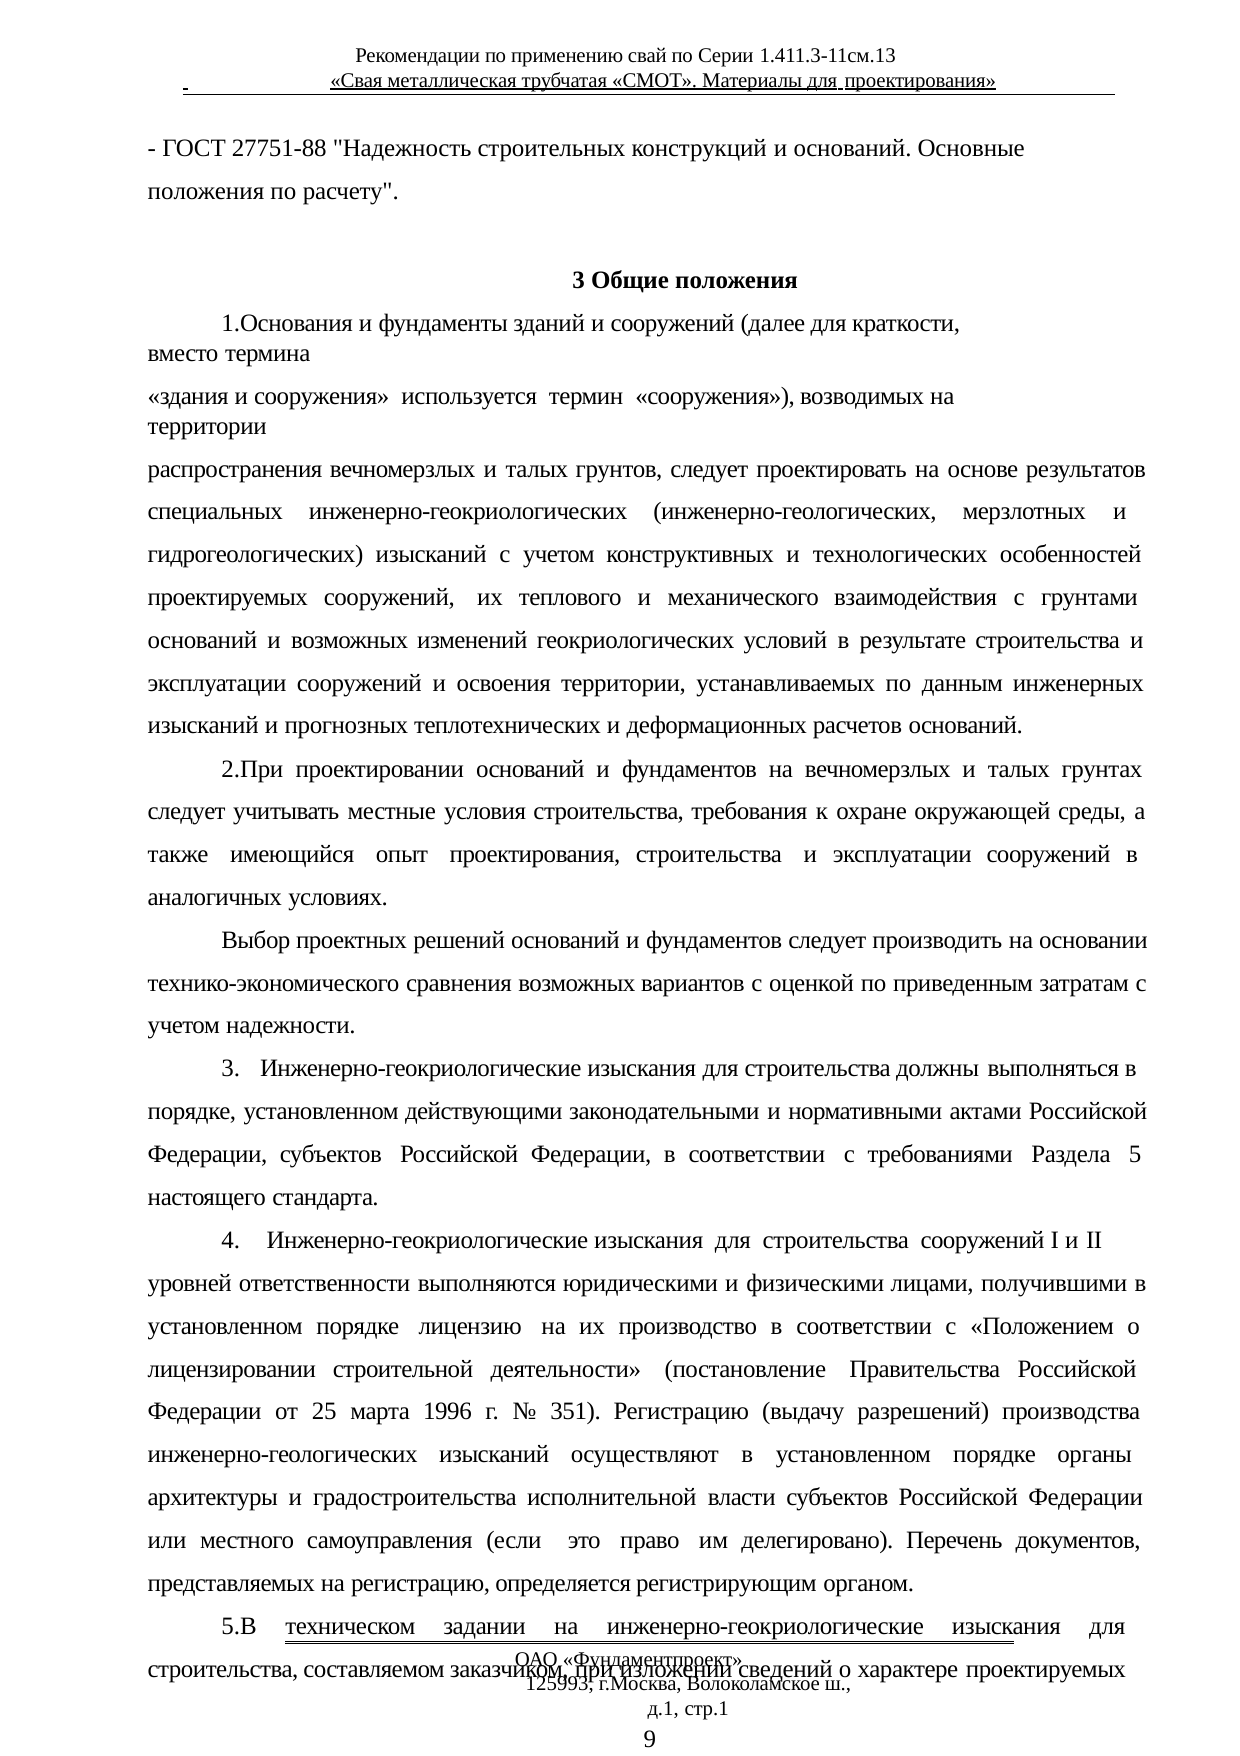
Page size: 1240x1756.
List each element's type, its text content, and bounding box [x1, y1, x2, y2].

text_box Рекомендации по применению свай по Серии 1.411.3-11см.13 «Свая металлическая трубчатая «СМОТ». Материалы для проектирования» - ГОСТ 27751-88 "Надежность строительных конструкций и оснований. Основные положения по расчету". 3 Общие положения Основания и фундаменты зданий и сооружений (далее для краткости, вместо термина «здания и сооружения» используется термин «сооружения»), возводимых на территории распространения вечномерзлых и талых грунтов, следует проектировать на основе результатов специальных инженерно-геокриологических (инженерно-геологических, мерзлотных и гидрогеологических) изысканий с учетом конструктивных и технологических особенностей проектируемых сооружений, их теплового и механического взаимодействия с грунтами оснований и возможных изменений геокриологических условий в результате строительства и эксплуатации сооружений и освоения территории, устанавливаемых по данным инженерных изысканий и прогнозных теплотехнических и деформационных расчетов оснований. При проектировании оснований и фундаментов на вечномерзлых и талых грунтах следует учитывать местные условия строительства, требования к охране окружающей среды, а также имеющийся опыт проектирования, строительства и эксплуатации сооружений в аналогичных условиях. Выбор проектных решений оснований и фундаментов следует производить на основании технико-экономического сравнения возможных вариантов с оценкой по приведенным затратам с учетом надежности. Инженерно-геокриологические изыскания для строительства должны выполняться в порядке, установленном действующими законодательными и нормативными актами Российской Федерации, субъектов Российской Федерации, в соответствии с требованиями Раздела 5 настоящего стандарта. Инженерно-геокриологические изыскания для строительства сооружений I и II уровней ответственности выполняются юридическими и физическими лицами, получившими в установленном порядке лицензию на их производство в соответствии с «Положением о лицензировании строительной деятельности» (постановление Правительства Российской Федерации от 25 марта 1996 г. № 351). Регистрацию (выдачу разрешений) производства инженерно-геологических изысканий осуществляют в установленном порядке органы архитектуры и градостроительства исполнительной власти субъектов Российской Федерации или местного самоуправления (если это право им делегировано). Перечень документов, представляемых на регистрацию, определяется регистрирующим органом. В техническом задании на инженерно-геокриологические изыскания для строительства, составляемом заказчиком, при изложении сведений о характере проектируемых [145, 40, 1155, 1683]
slide_number ОАО «Фундаментпроект» 125993, г.Москва, Волоколамское ш., д.1, стр.1 9 [437, 1646, 862, 1756]
